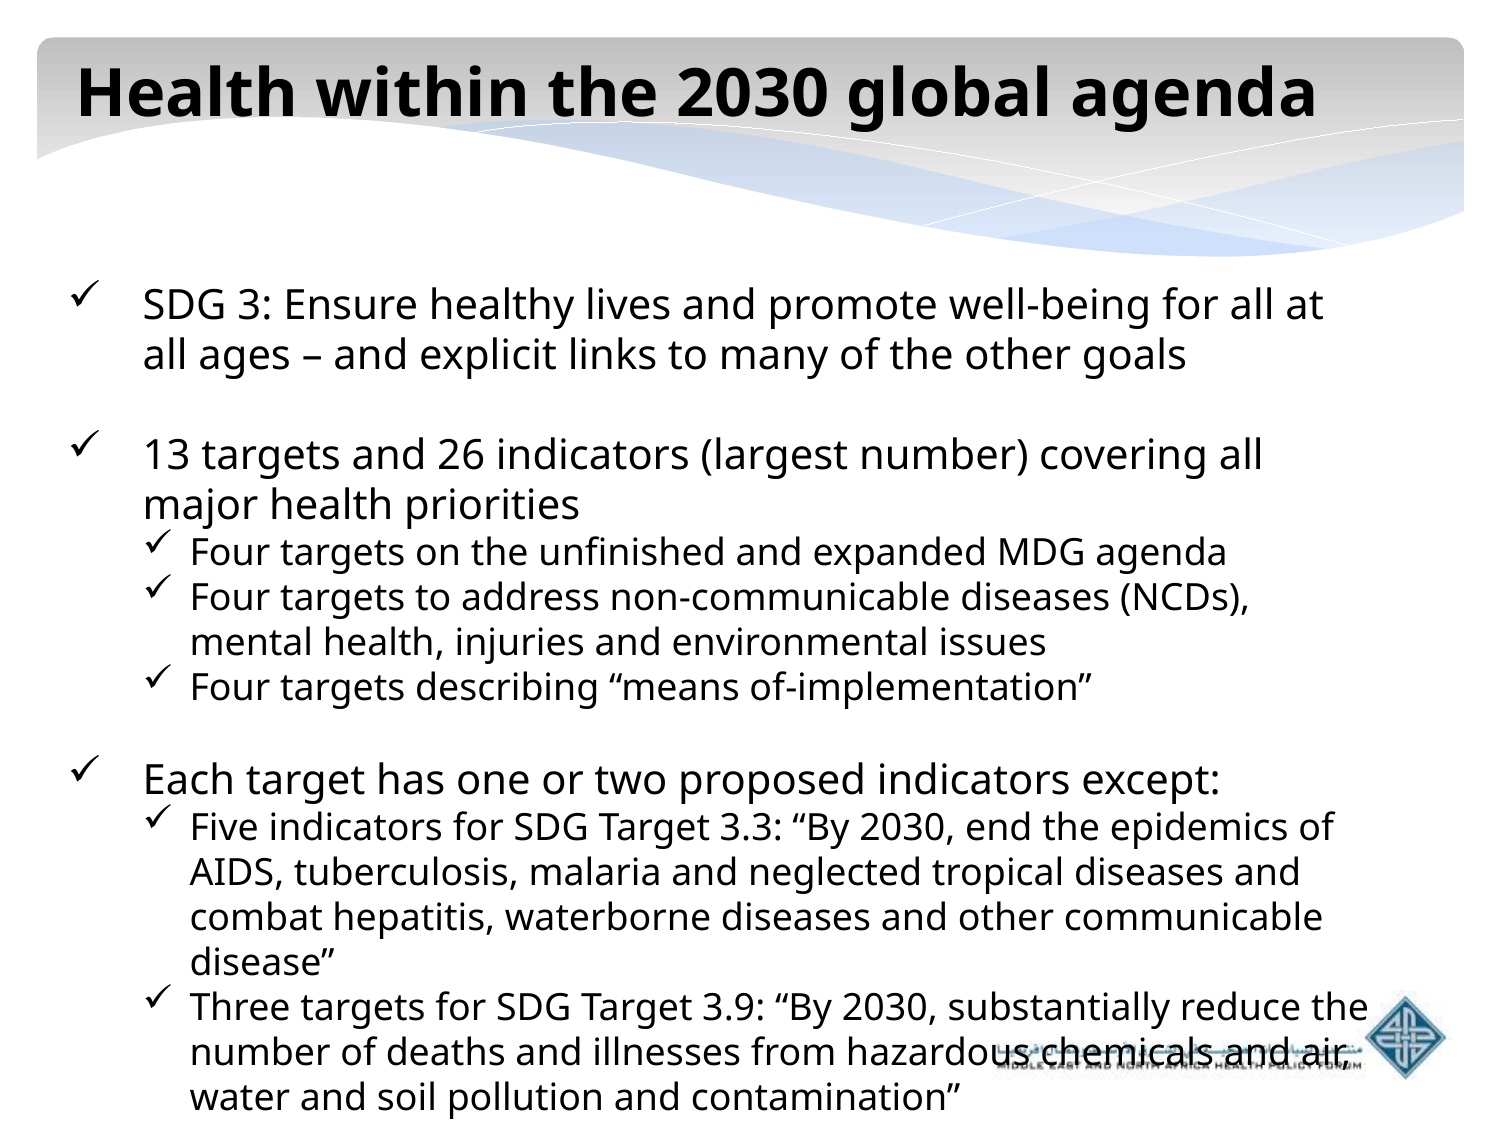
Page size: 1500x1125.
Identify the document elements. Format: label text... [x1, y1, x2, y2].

picture [1391, 990, 1452, 1086]
text_box Health within the 2030 global agenda [74, 49, 1010, 200]
text_box SDG 3: Ensure healthy lives and promote well-being for all at all ages – and explicit links to many of the other goals 13 targets and 26 indicators (largest number) covering all major health priorities Four targets on the unfinished and expanded MDG agenda Four targets to address non-communicable diseases (NCDs), mental health, injuries and environmental issues Four targets describing “means of-implementation” Each target has one or two proposed indicators except: Five indicators for SDG Target 3.3: “By 2030, end the epidemics of AIDS, tuberculosis, malaria and neglected tropical diseases and combat hepatitis, waterborne diseases and other communicable disease” Three targets for SDG Target 3.9: “By 2030, substantially reduce the number of deaths and illnesses from hazardous chemicals and air, water and soil pollution and contamination” [53, 270, 1391, 1125]
